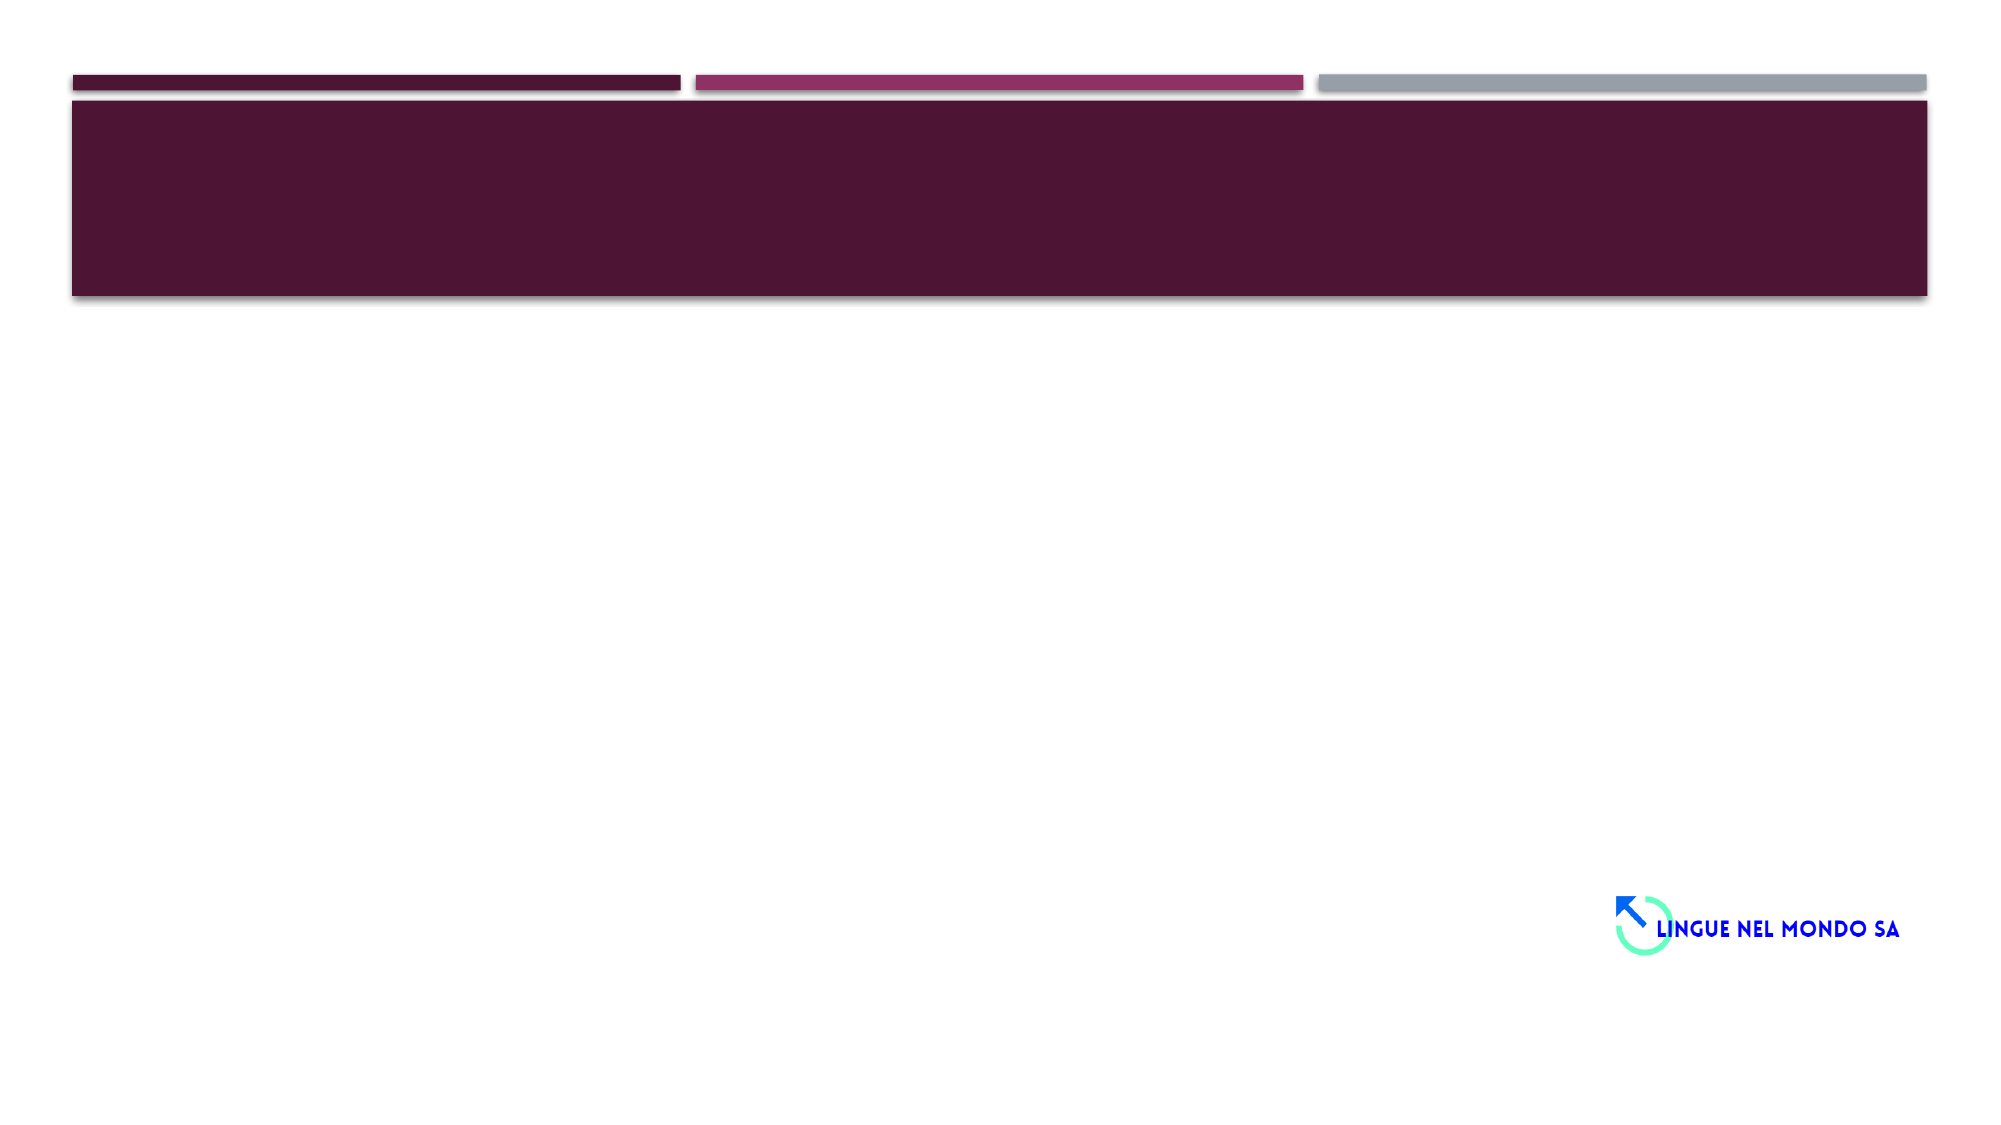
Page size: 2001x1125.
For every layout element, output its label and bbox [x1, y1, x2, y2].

picture [1610, 890, 1905, 962]
